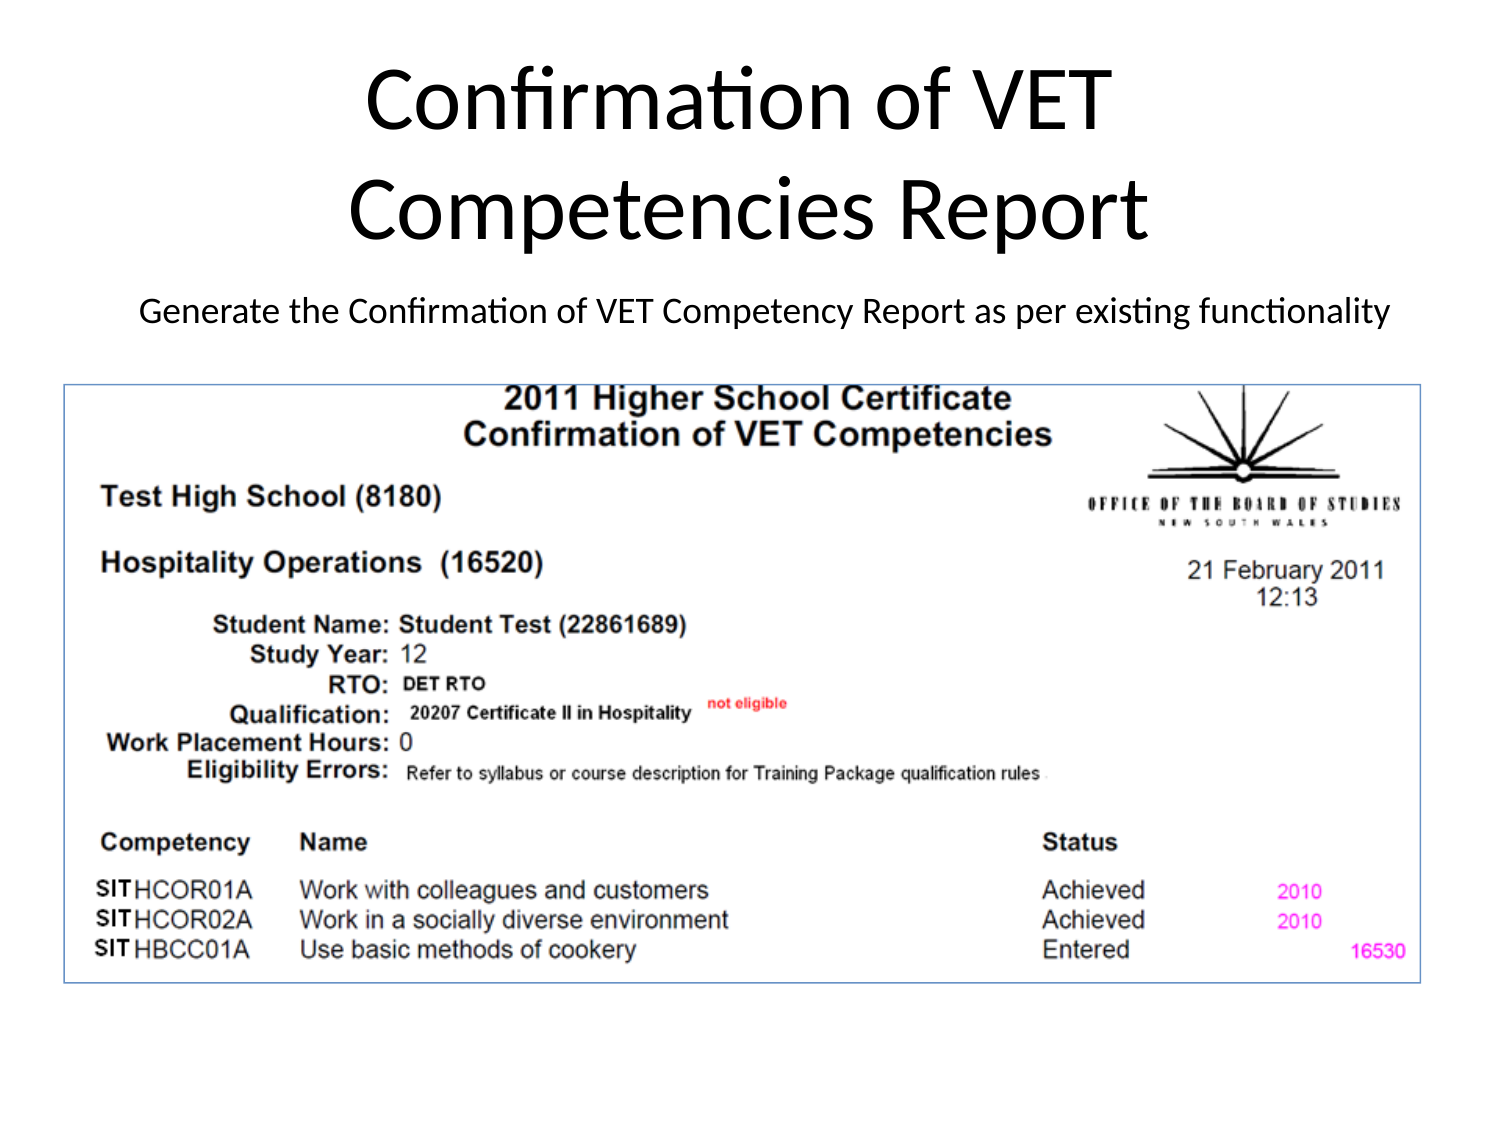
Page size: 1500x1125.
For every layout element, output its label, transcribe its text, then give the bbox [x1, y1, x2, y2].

picture [64, 385, 1420, 983]
text_box Confirmation of VET Competencies Report [64, 30, 1436, 266]
text_box Generate the Confirmation of VET Competency Report as per existing functionality [123, 278, 1424, 384]
